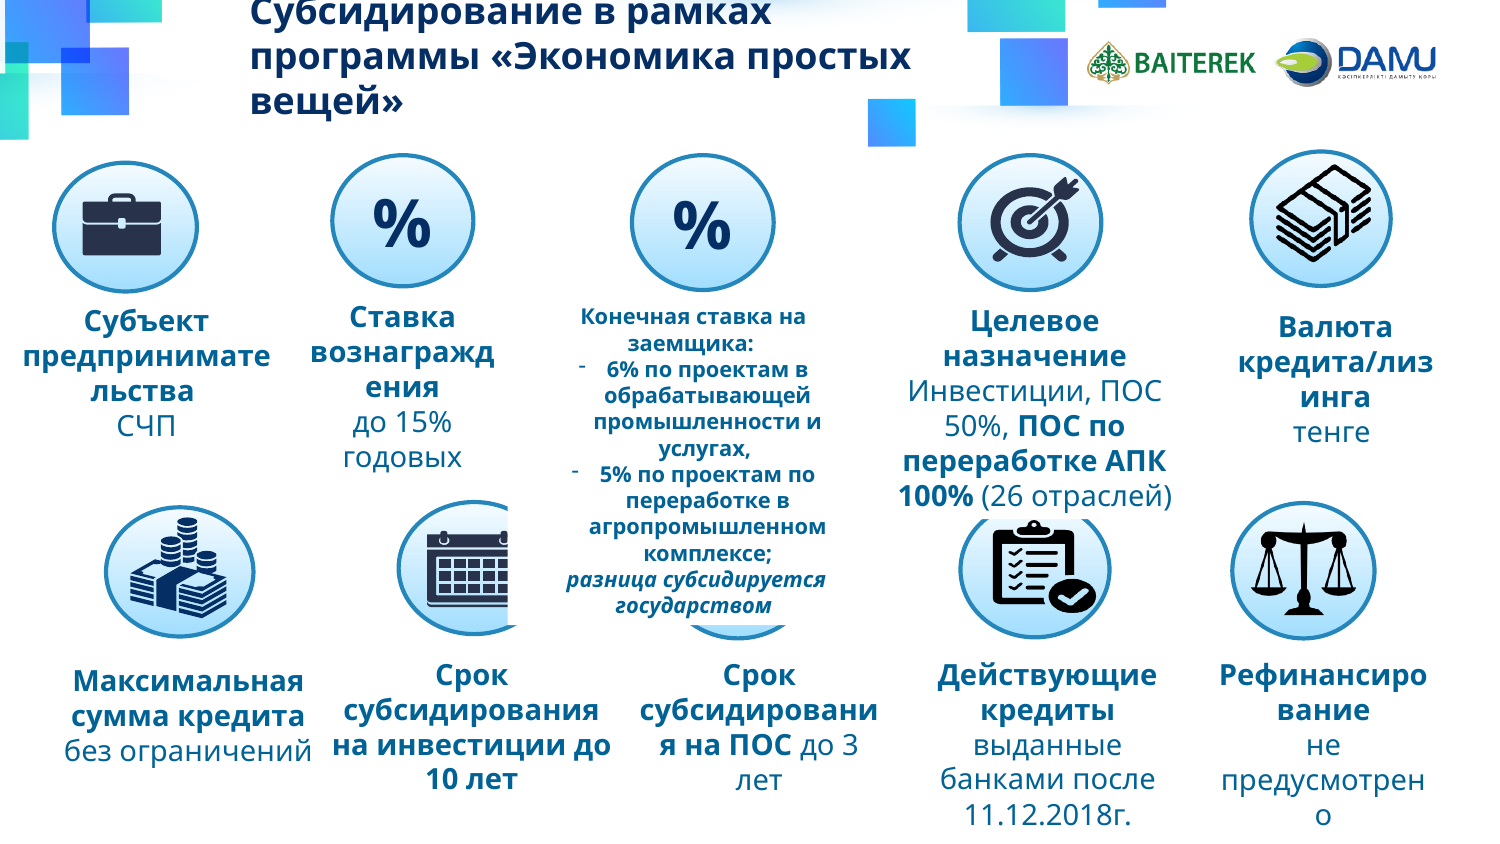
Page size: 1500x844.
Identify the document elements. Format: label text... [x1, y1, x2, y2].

text_box Действующие кредиты выданные банками после 11.12.2018г. [897, 648, 1197, 839]
text_box [396, 499, 516, 637]
text_box [103, 525, 125, 619]
picture [1276, 158, 1371, 268]
text_box [229, 521, 256, 623]
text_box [426, 530, 522, 608]
text_box [140, 505, 220, 515]
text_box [130, 517, 227, 619]
text_box [691, 626, 785, 641]
picture [981, 520, 1107, 613]
text_box Рефинансирование не предусмотрено [1197, 648, 1450, 839]
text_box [990, 176, 1080, 262]
text_box Ставка вознаграждения до 15% годовых [289, 291, 516, 481]
text_box [983, 621, 1087, 640]
text_box [1230, 528, 1245, 613]
text_box % [330, 153, 476, 289]
text_box Конечная ставка на заемщика: 6% по проектам в обрабатывающей промышленности и услугах, 5% по проектам по переработке в агропромышленном комплексе; разница субсидируется государством [507, 295, 880, 626]
text_box [1280, 637, 1327, 641]
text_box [692, 528, 788, 605]
text_box [1360, 526, 1377, 615]
text_box [137, 626, 224, 639]
picture [1251, 507, 1356, 629]
text_box [1278, 500, 1329, 505]
text_box % [629, 153, 776, 293]
text_box [1374, 173, 1393, 266]
text_box [1280, 276, 1362, 289]
text_box Срок субсидирования на ПОС до 3 лет [617, 648, 897, 804]
text_box Максимальная сумма кредита без ограничений [29, 655, 316, 775]
text_box [958, 526, 976, 615]
title Субсидирование в рамках программы «Экономика простых вещей» [234, 6, 950, 104]
text_box Валюта кредита/лизинга тенге [1222, 300, 1450, 456]
text_box Субъект предпринимательства СЧП [3, 294, 289, 450]
text_box Срок субсидирования на инвестиции до 10 лет [316, 648, 617, 804]
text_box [82, 193, 162, 256]
text_box [957, 153, 1104, 293]
text_box Целевое назначение Инвестиции, ПОС 50%, ПОС по переработке АПК 100% (26 отраслей) [879, 294, 1190, 520]
text_box [1249, 168, 1272, 270]
text_box [1290, 149, 1352, 156]
text_box [52, 160, 199, 294]
